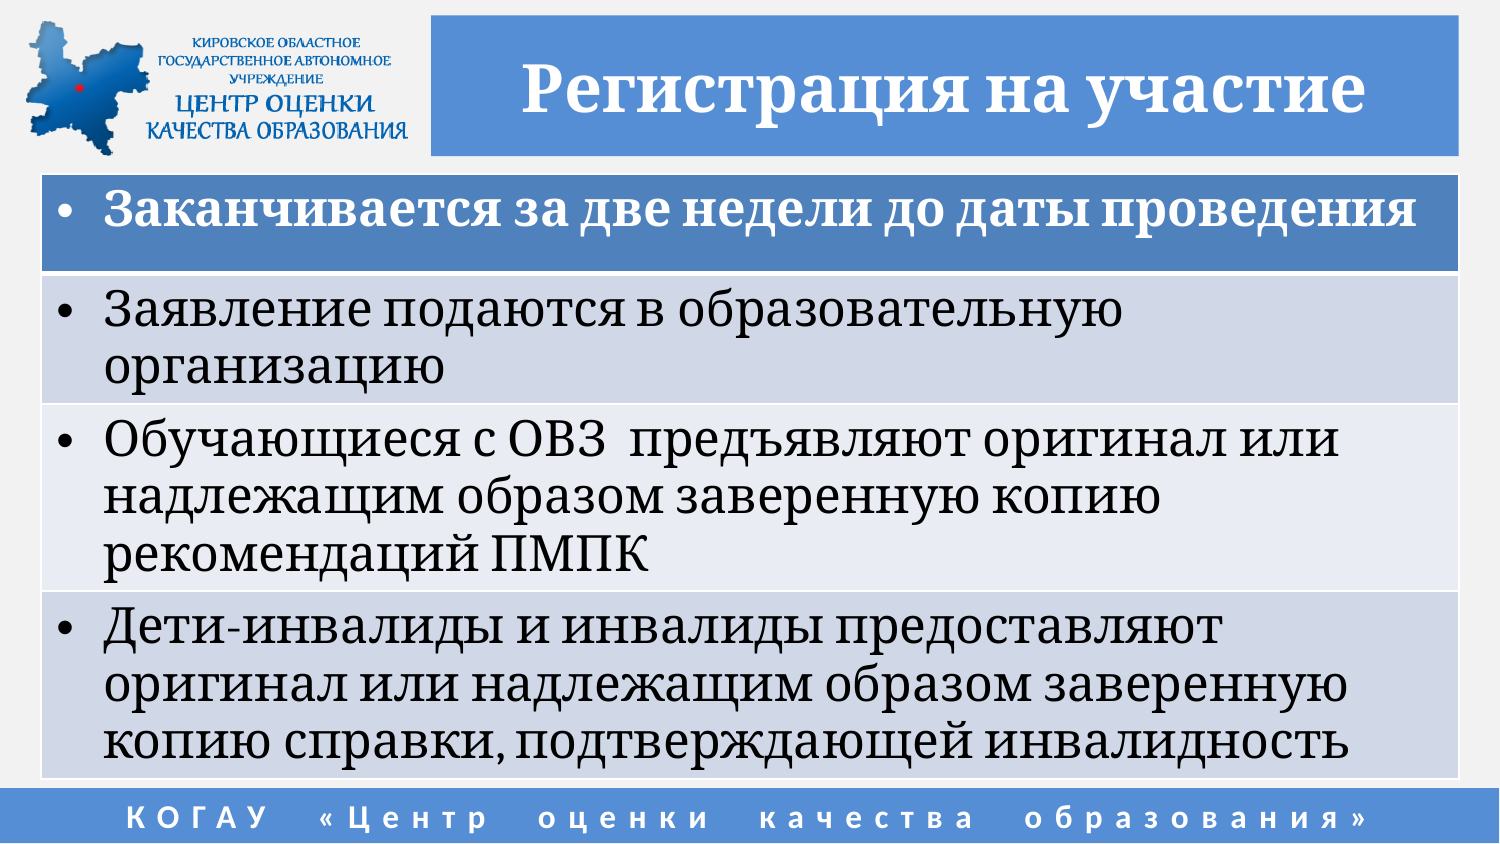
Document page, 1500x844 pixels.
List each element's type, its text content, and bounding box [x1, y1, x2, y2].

table_cell Обучающиеся с ОВЗ предъявляют оригинал или надлежащим образом заверенную копию рекомендаций ПМПК [42, 405, 1458, 590]
table_cell Заявление подаются в образовательную организацию [42, 276, 1458, 403]
table_cell Дети-инвалиды и инвалиды предоставляют оригинал или надлежащим образом заверенную копию справки, подтверждающей инвалидность [42, 592, 1458, 778]
title Регистрация на участие [431, 15, 1459, 157]
table_header Заканчивается за две недели до даты проведения [42, 175, 1458, 271]
picture [26, 21, 408, 156]
